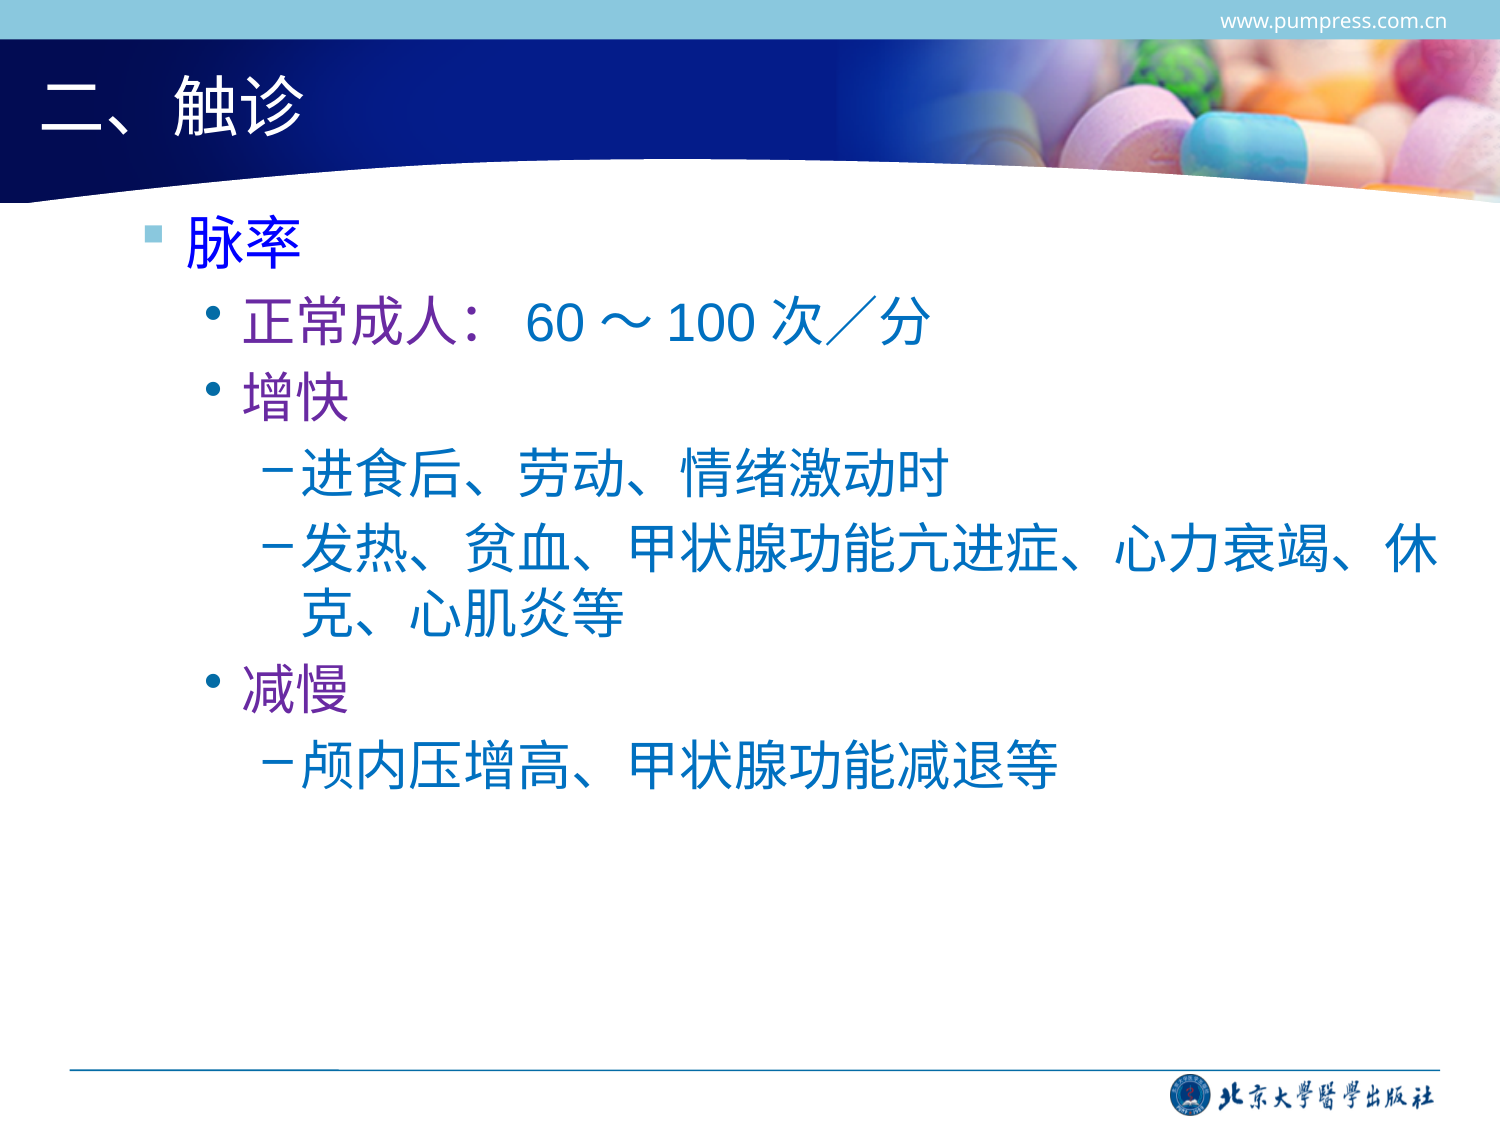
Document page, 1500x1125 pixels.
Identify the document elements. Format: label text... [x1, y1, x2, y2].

picture [1170, 1074, 1436, 1118]
slide_number www.pumpress.com.cn [1024, 0, 1463, 38]
picture [0, 40, 1500, 203]
list 脉率 正常成人：60～100次／分 增快 进食后、劳动、情绪激动时 发热、贫血、甲状腺功能亢进症、心力衰竭、休克、心肌炎等 减慢 颅内压增高、甲状腺功能减退等 [49, 198, 1463, 1026]
title 二、触诊 [23, 58, 1349, 152]
